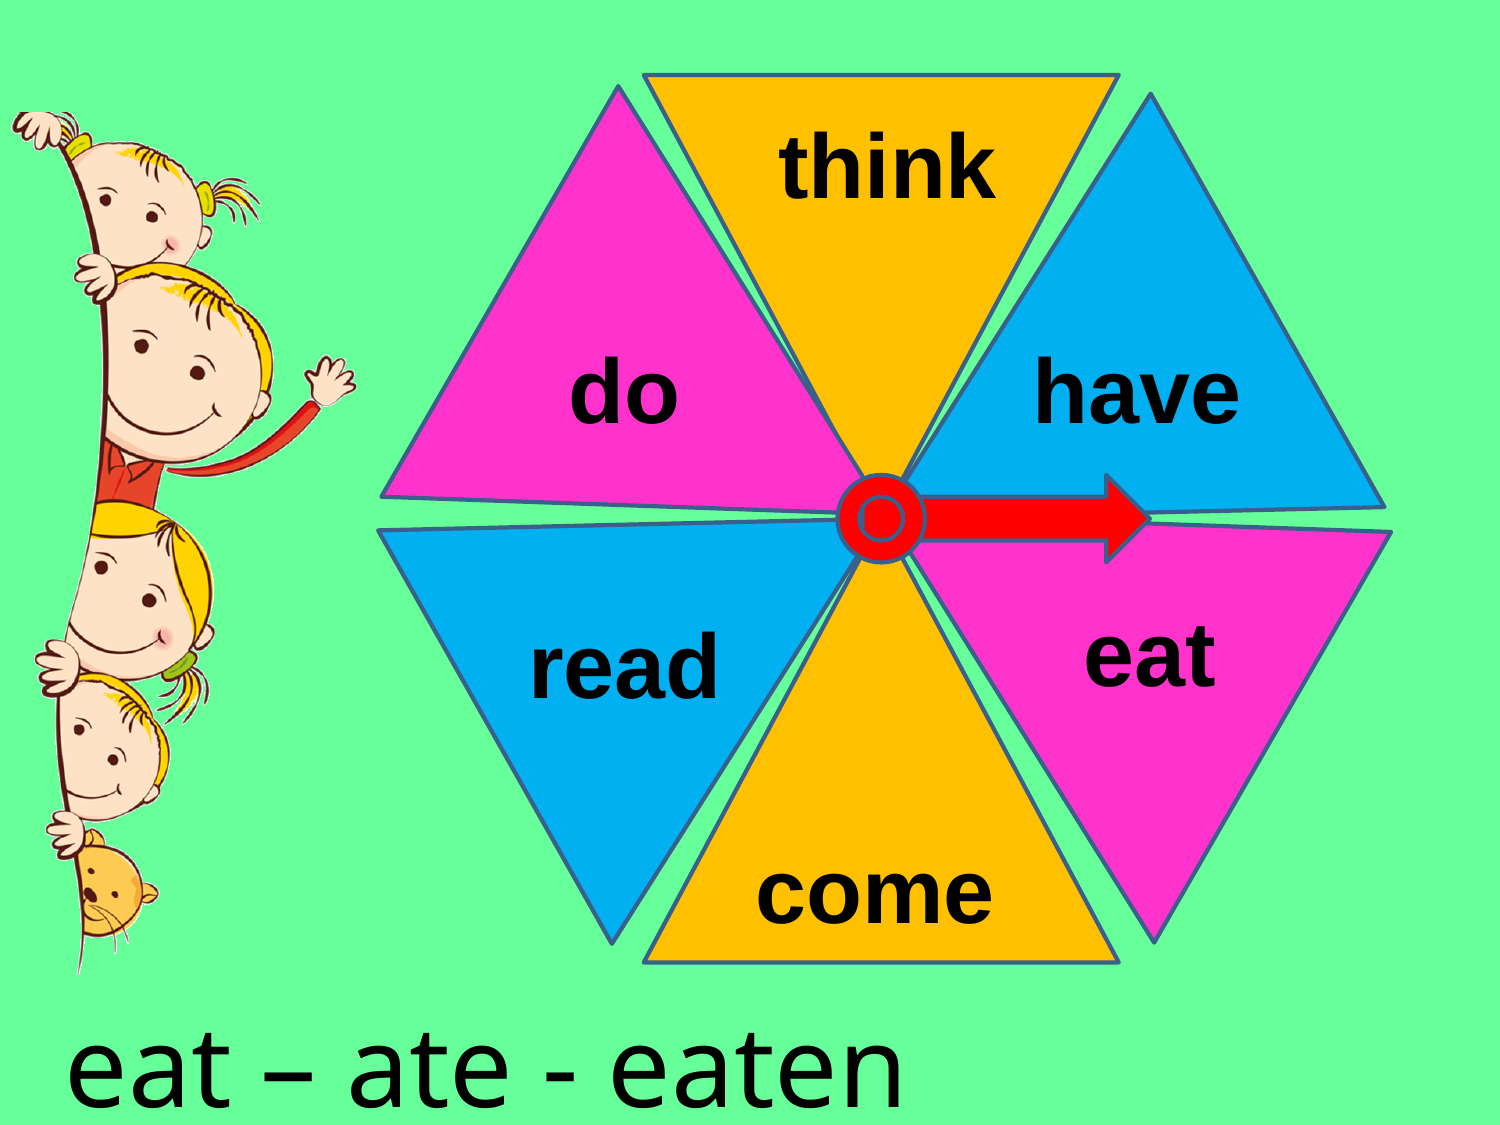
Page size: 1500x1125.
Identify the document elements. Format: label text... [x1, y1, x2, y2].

text_box eat – ate - eaten [50, 987, 1363, 1125]
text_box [437, 74, 1333, 963]
picture [0, 112, 363, 976]
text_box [612, 474, 1151, 563]
